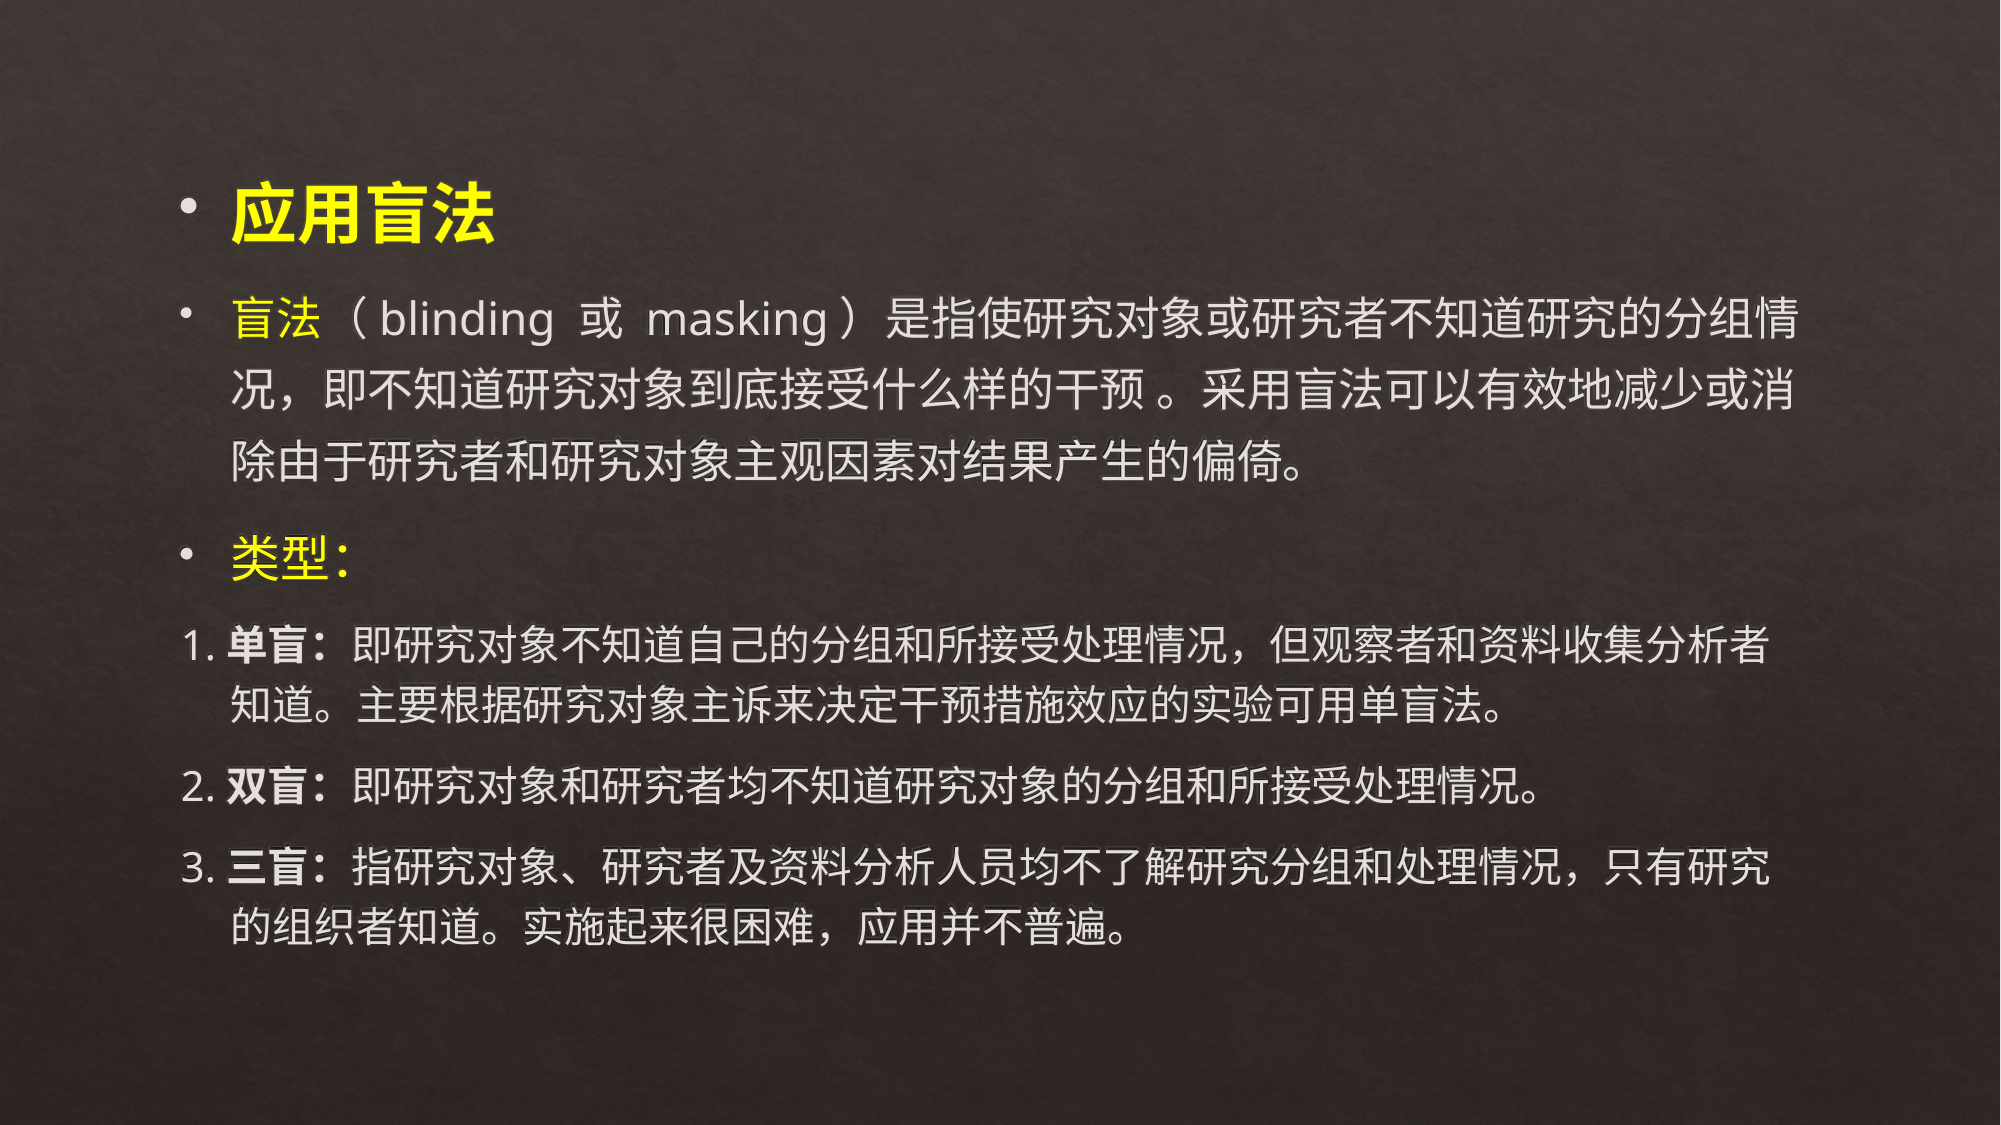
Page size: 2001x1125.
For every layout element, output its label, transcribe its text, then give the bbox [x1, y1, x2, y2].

list 应用盲法 盲法（blinding 或 masking）是指使研究对象或研究者不知道研究的分组情况，即不知道研究对象到底接受什么样的干预 。采用盲法可以有效地减少或消除由于研究者和研究对象主观因素对结果产生的偏倚。 类型： 1.单盲：即研究对象不知道自己的分组和所接受处理情况，但观察者和资料收集分析者知道。主要根据研究对象主诉来决定干预措施效应的实验可用单盲法。 2.双盲：即研究对象和研究者均不知道研究对象的分组和所接受处理情况。 3.三盲：指研究对象、研究者及资料分析人员均不了解研究分组和处理情况，只有研究的组织者知道。实施起来很困难，应用并不普遍。 [159, 69, 1824, 981]
